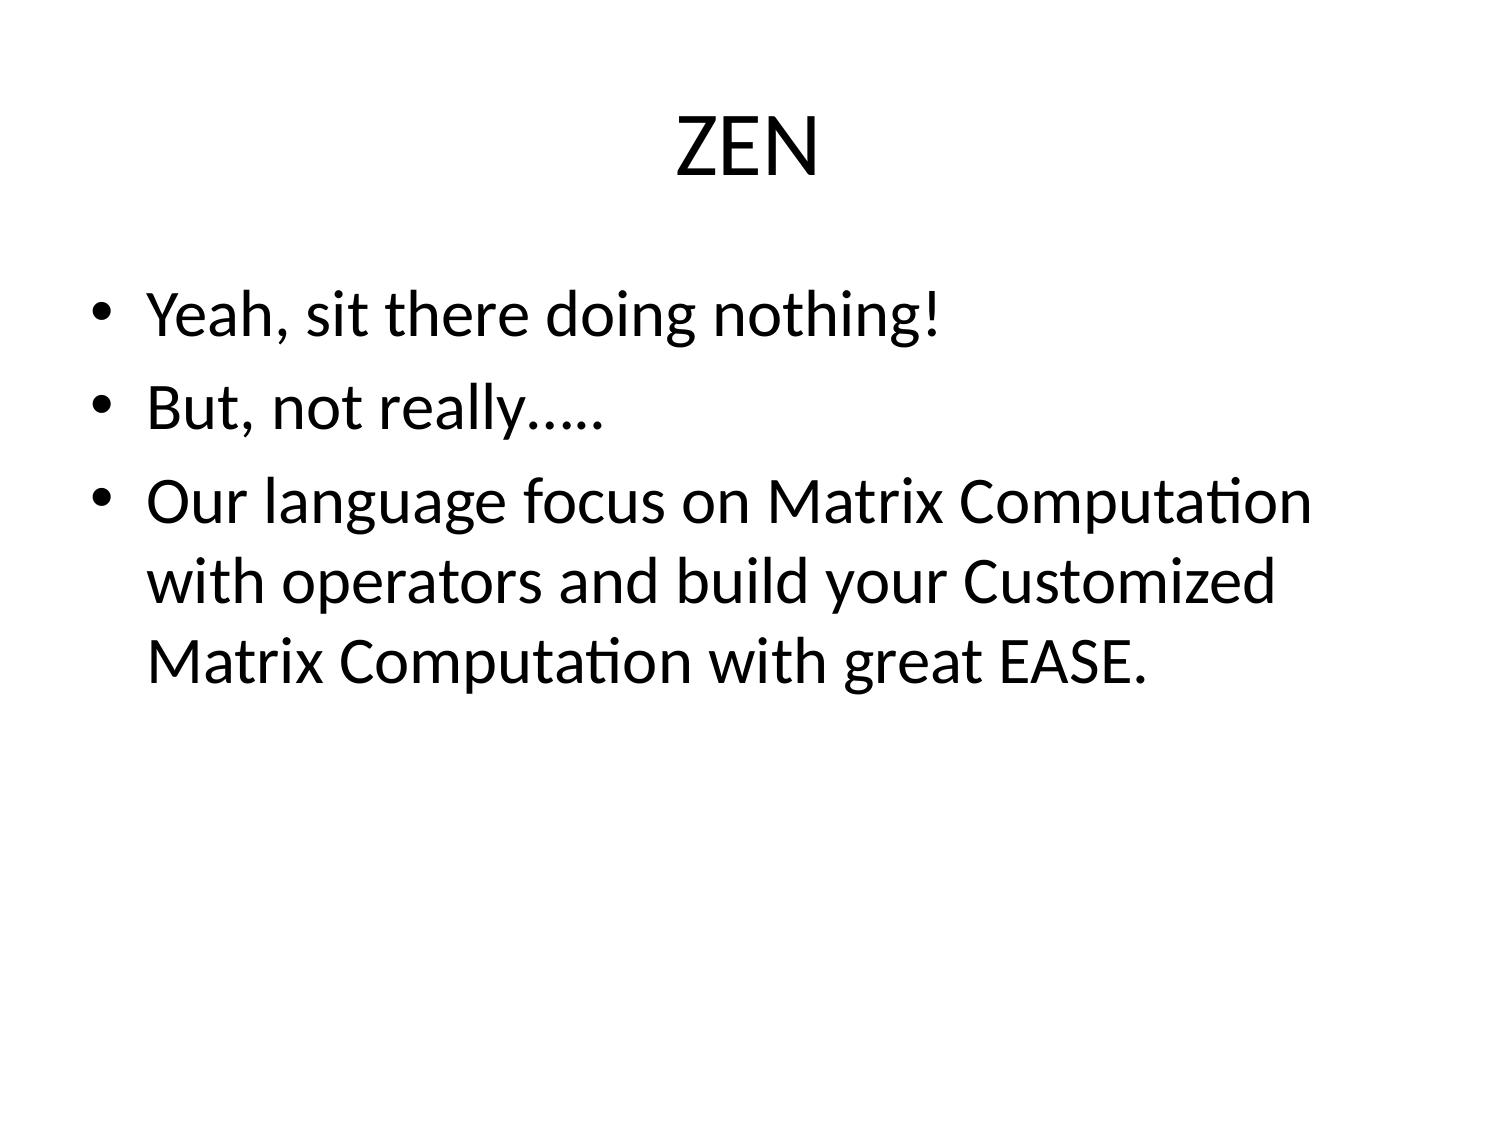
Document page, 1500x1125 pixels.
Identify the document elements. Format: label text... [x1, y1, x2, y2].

title ZEN [75, 45, 1425, 233]
list Yeah, sit there doing nothing! But, not really….. Our language focus on Matrix Computation with operators and build your Customized Matrix Computation with great EASE. [75, 262, 1425, 1005]
